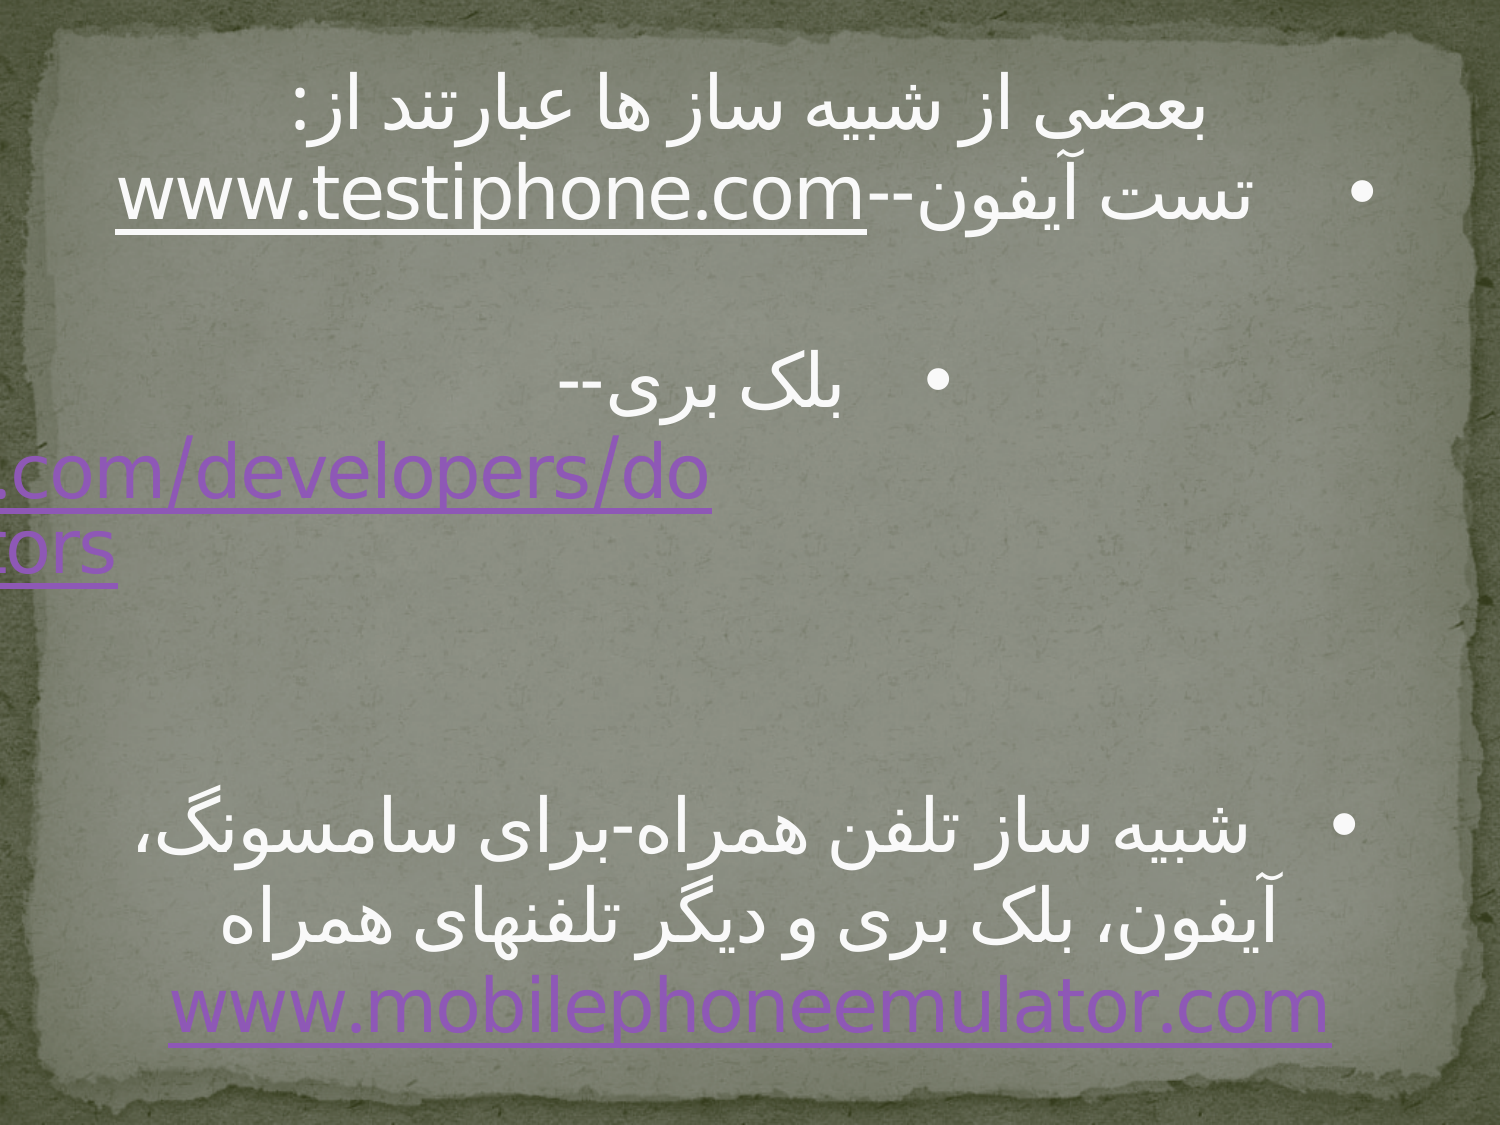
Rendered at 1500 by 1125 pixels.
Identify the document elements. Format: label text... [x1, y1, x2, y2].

title بعضی از شبیه ساز ها عبارتند از: • تست آیفون--www.testiphone.com • بلک بری-- www.blackberry.com/developers/downloads/simulators • شبیه ساز تلفن همراه-برای سامسونگ، آیفون، بلک بری و دیگر تلفنهای همراه www.mobilephoneemulator.com [74, 24, 1425, 1079]
